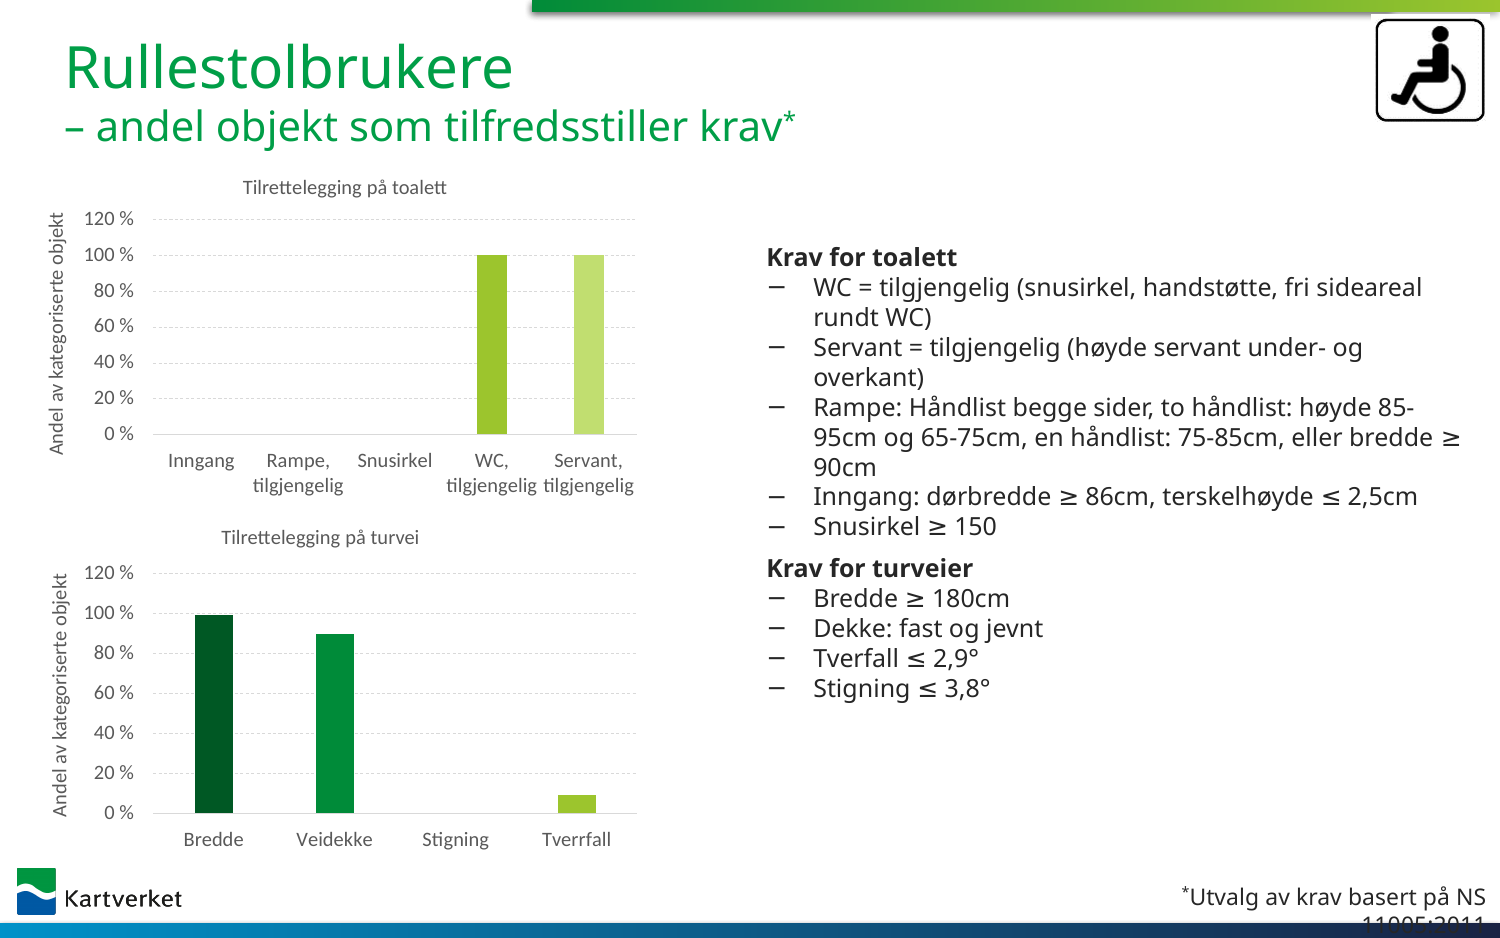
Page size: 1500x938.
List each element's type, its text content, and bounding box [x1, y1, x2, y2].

picture [41, 520, 650, 859]
picture [1371, 13, 1491, 127]
text_box *Utvalg av krav basert på NS 11005:2011 [1068, 873, 1500, 938]
picture [41, 166, 650, 505]
text_box Krav for turveier Bredde ≥ 180cm Dekke: fast og jevnt Tverfall ≤ 2,9° Stigning ≤ 3,8° [751, 545, 1483, 710]
text_box Krav for toalett WC = tilgjengelig (snusirkel, handstøtte, fri sideareal rundt WC) Servant = tilgjengelig (høyde servant under- og overkant) Rampe: Håndlist begge sider, to håndlist: høyde 85-95cm og 65-75cm, en håndlist: 75-85cm, eller bredde ≥ 90cm Inngang: dørbredde ≥ 86cm, terskelhøyde ≤ 2,5cm Snusirkel ≥ 150 [751, 234, 1483, 545]
text_box Rullestolbrukere – andel objekt som tilfredsstiller krav* [49, 14, 1431, 158]
